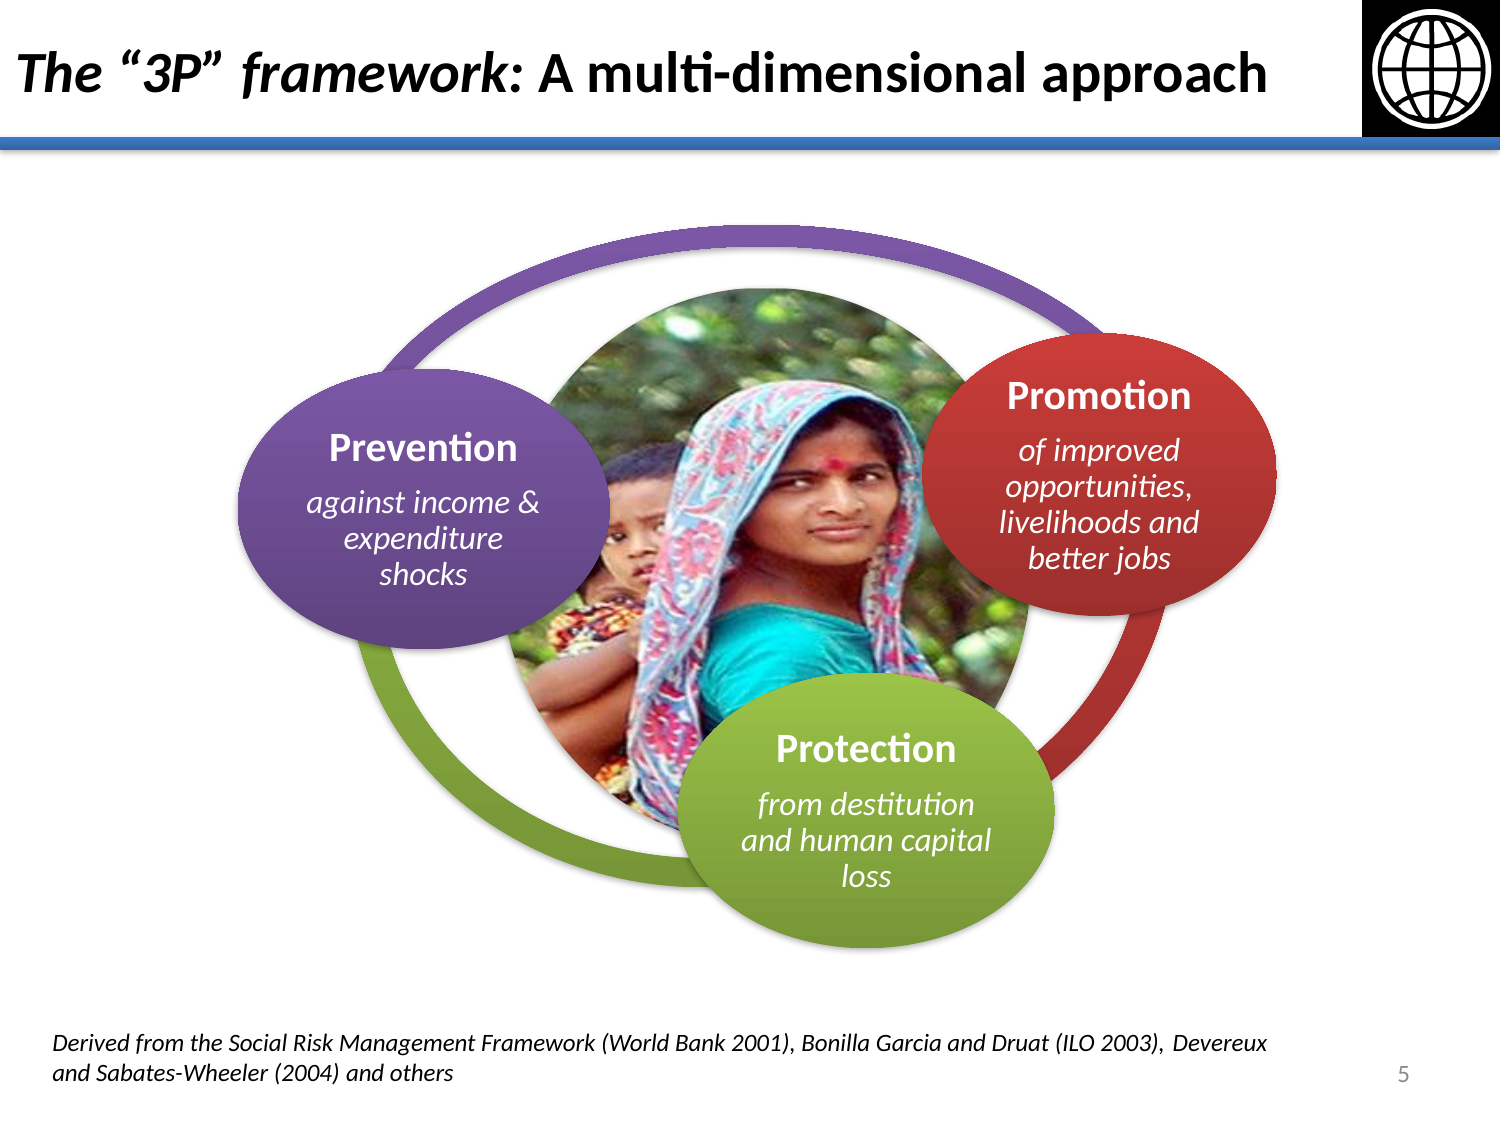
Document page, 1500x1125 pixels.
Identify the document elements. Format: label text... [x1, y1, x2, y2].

text_box [0, 137, 1500, 150]
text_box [137, 287, 1413, 1004]
picture [1362, 0, 1500, 138]
text_box Derived from the Social Risk Management Framework (World Bank 2001), Bonilla Garcia and Druat (ILO 2003), Devereux and Sabates-Wheeler (2004) and others [37, 1018, 1325, 1094]
slide_number 5 [1074, 1042, 1425, 1103]
title The “3P” framework: A multi-dimensional approach [0, 0, 1360, 136]
